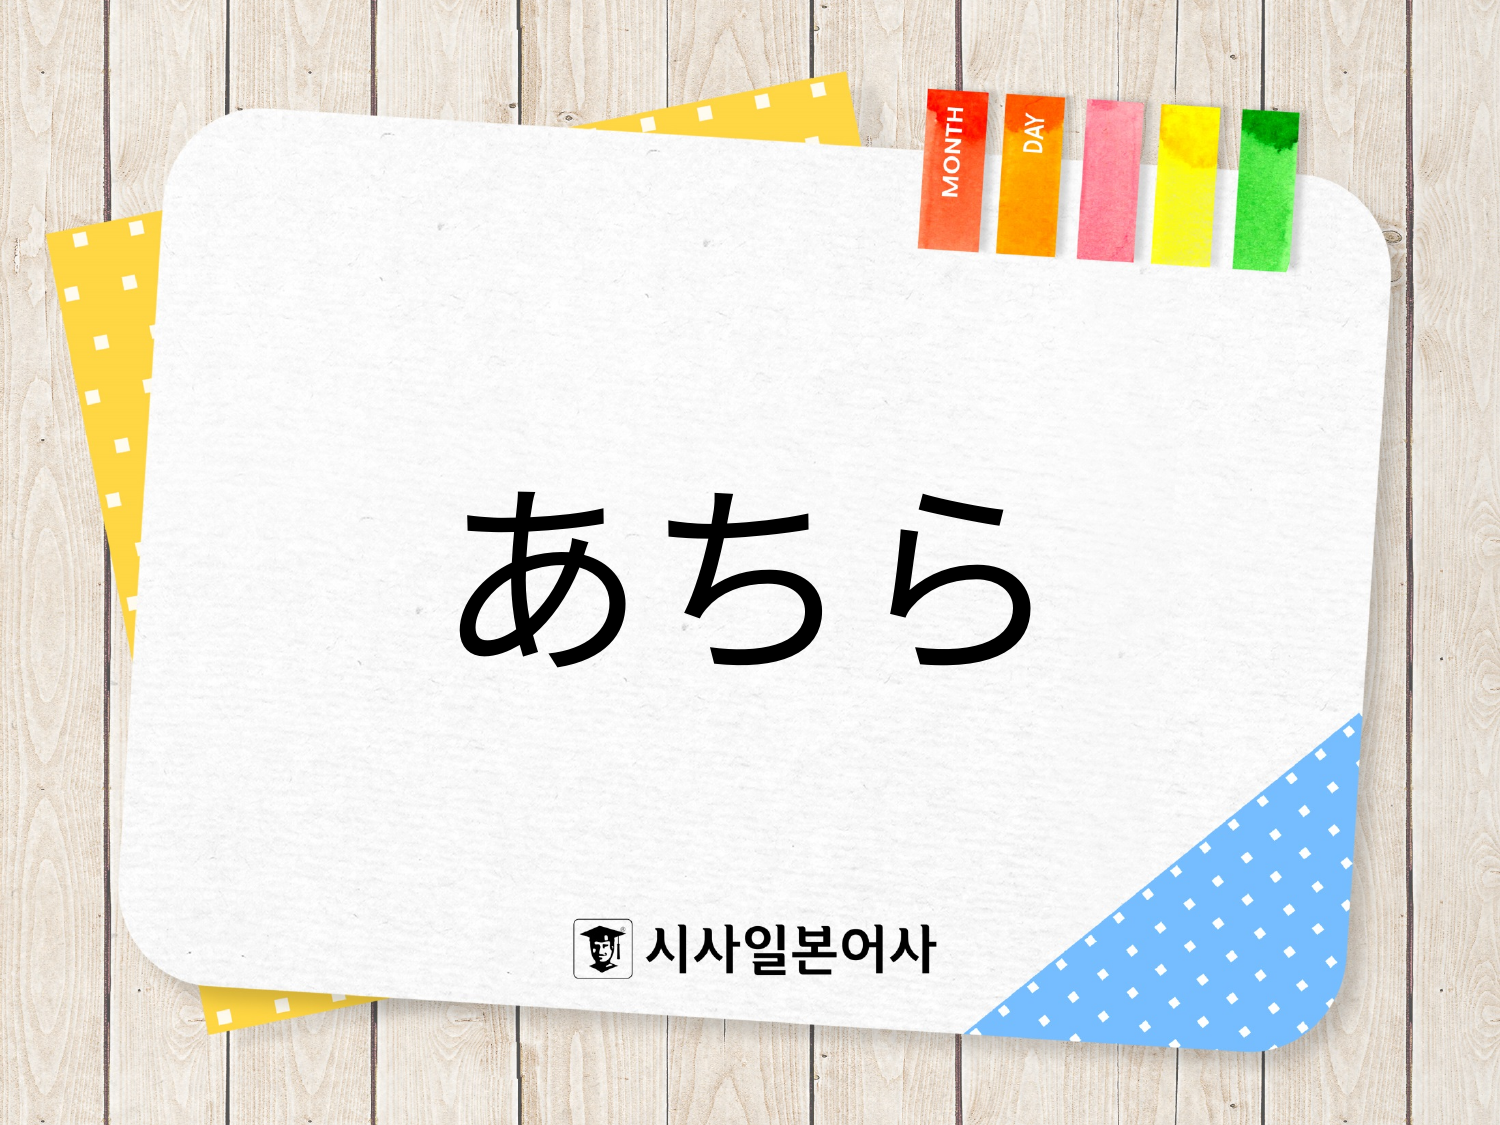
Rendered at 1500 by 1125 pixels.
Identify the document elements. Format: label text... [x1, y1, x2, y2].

title あちら [75, 338, 1425, 811]
picture [0, 0, 1500, 1125]
